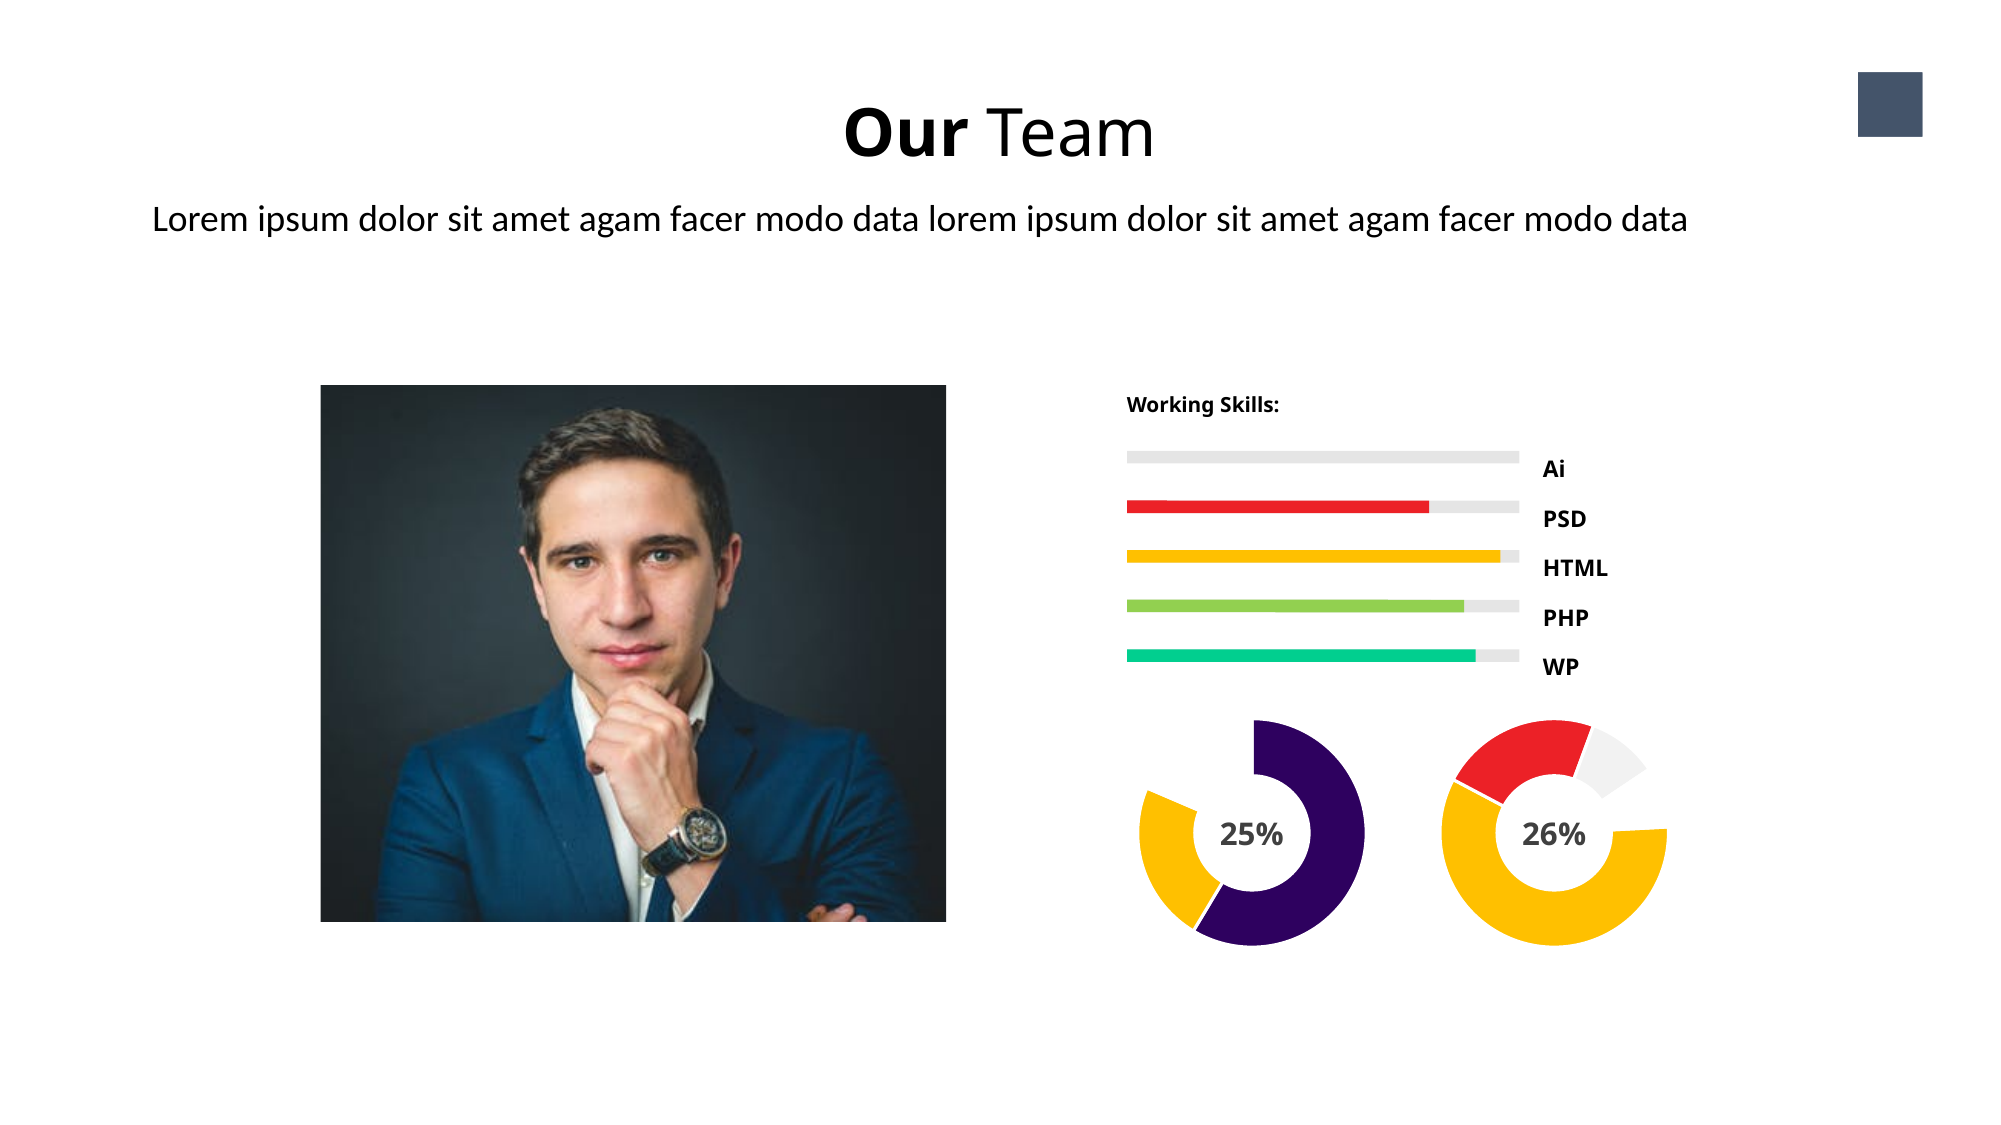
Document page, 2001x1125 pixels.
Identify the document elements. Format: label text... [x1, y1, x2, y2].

slide_number 5 [1863, 78, 1927, 130]
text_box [1126, 385, 1625, 674]
title Our Team [137, 78, 1863, 186]
picture [320, 385, 947, 922]
text_box [1857, 71, 1924, 78]
subtitle Lorem ipsum dolor sit amet agam facer modo data lorem ipsum dolor sit amet agam facer modo data [137, 186, 1863, 227]
chart [1429, 713, 1680, 952]
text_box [1126, 713, 1377, 952]
text_box [1863, 130, 1924, 138]
